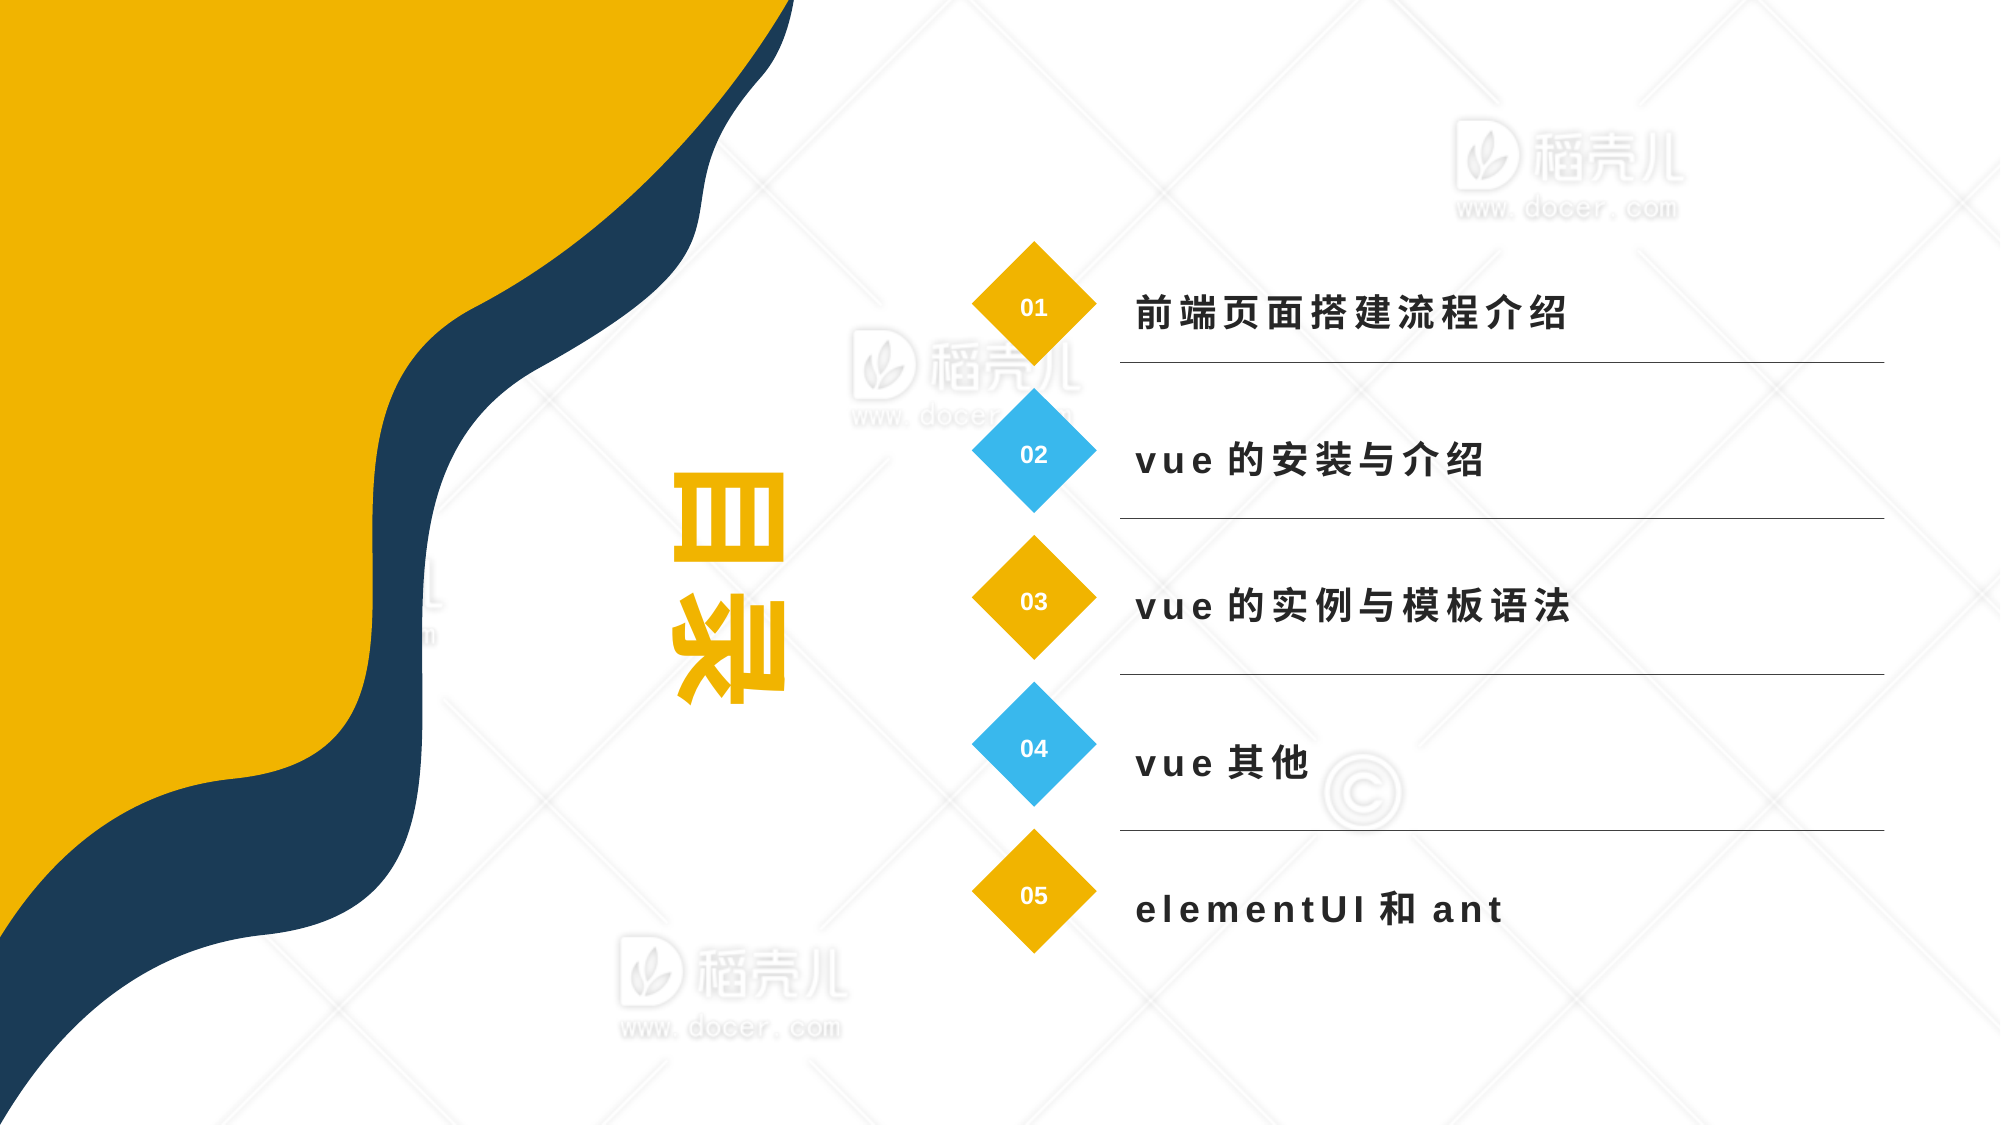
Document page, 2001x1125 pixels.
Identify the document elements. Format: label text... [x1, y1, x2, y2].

text_box elementUI和ant [1120, 865, 1885, 933]
text_box 前端页面搭建流程介绍 [1120, 269, 1885, 338]
text_box vue的安装与介绍 [1120, 416, 1885, 485]
text_box 04 [970, 680, 1099, 809]
picture [1, 0, 2001, 1125]
text_box 03 [970, 533, 1099, 662]
text_box 目录 [624, 408, 875, 758]
text_box vue其他 [1120, 718, 1885, 787]
text_box 02 [970, 386, 1099, 515]
text_box vue的实例与模板语法 [1120, 562, 1885, 631]
text_box 05 [970, 827, 1099, 956]
text_box 01 [970, 239, 1099, 368]
